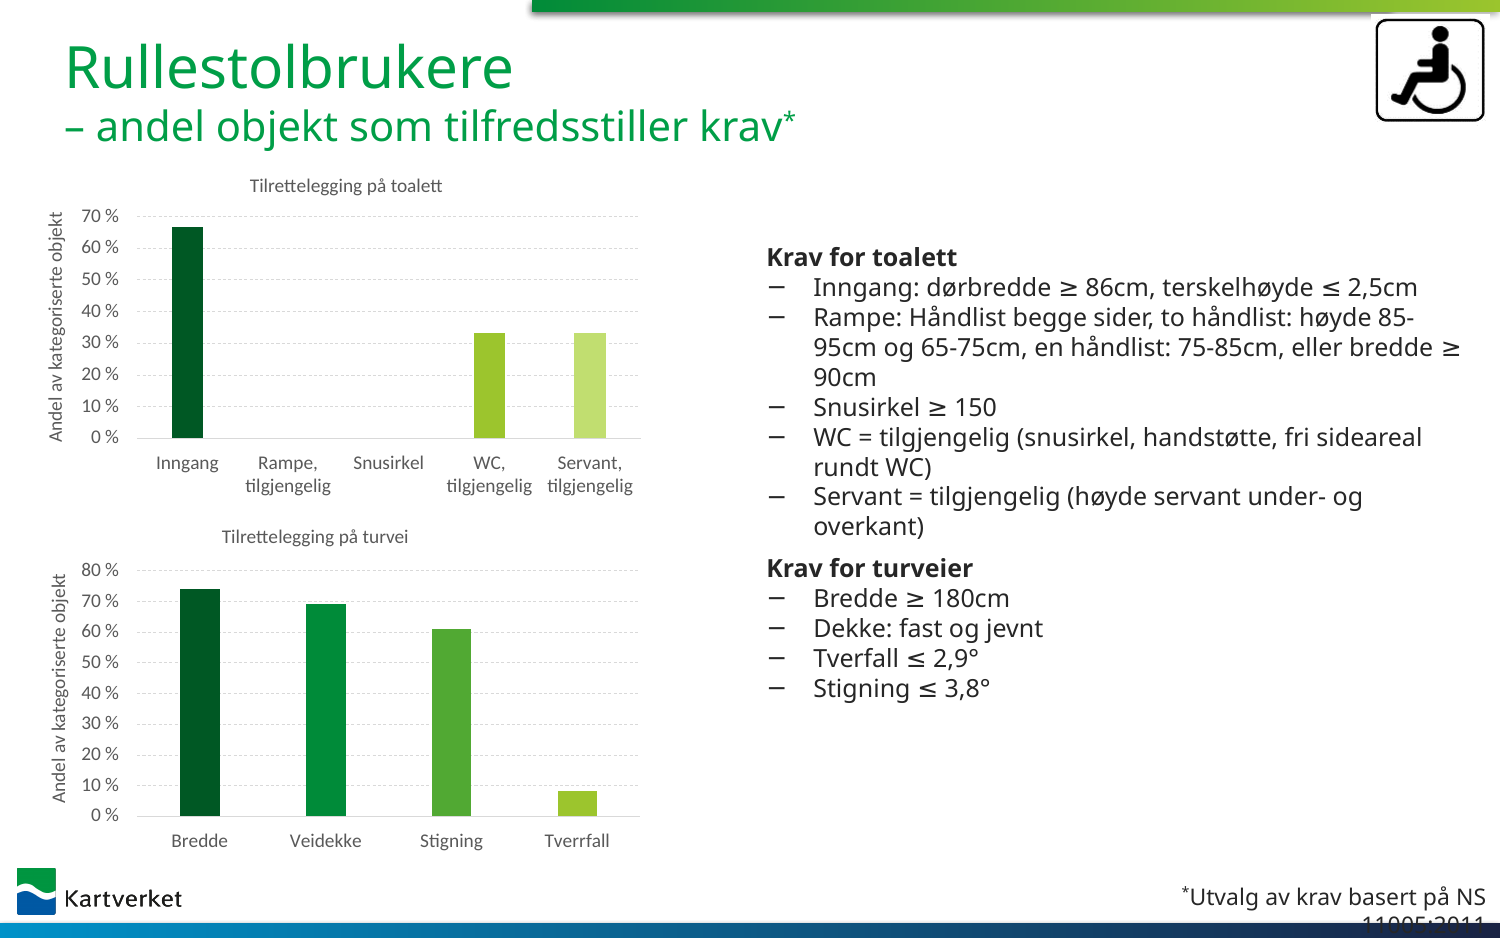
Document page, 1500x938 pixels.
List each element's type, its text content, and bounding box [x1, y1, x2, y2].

text_box Krav for toalett Inngang: dørbredde ≥ 86cm, terskelhøyde ≤ 2,5cm Rampe: Håndlist begge sider, to håndlist: høyde 85-95cm og 65-75cm, en håndlist: 75-85cm, eller bredde ≥ 90cm Snusirkel ≥ 150 WC = tilgjengelig (snusirkel, handstøtte, fri sideareal rundt WC) Servant = tilgjengelig (høyde servant under- og overkant) [751, 234, 1483, 545]
text_box Krav for turveier Bredde ≥ 180cm Dekke: fast og jevnt Tverfall ≤ 2,9° Stigning ≤ 3,8° [751, 545, 1483, 710]
text_box Rullestolbrukere – andel objekt som tilfredsstiller krav* [49, 14, 1431, 158]
picture [41, 166, 652, 505]
picture [41, 520, 652, 859]
text_box *Utvalg av krav basert på NS 11005:2011 [1068, 873, 1500, 938]
picture [1371, 13, 1491, 127]
